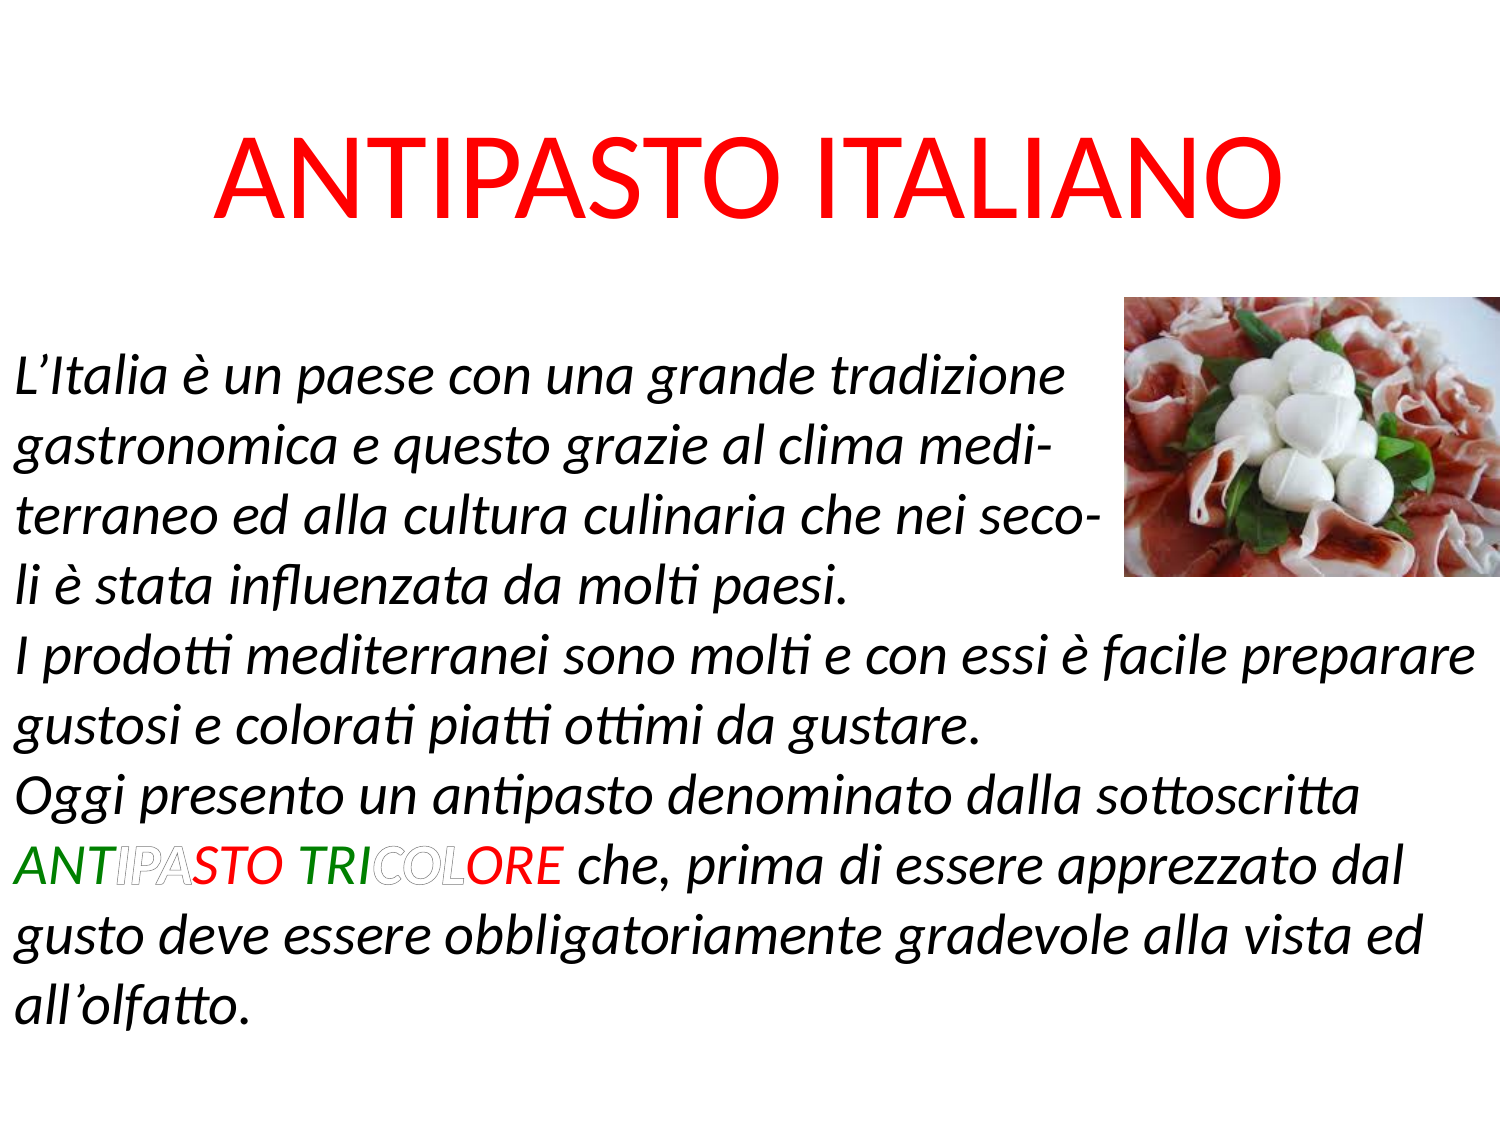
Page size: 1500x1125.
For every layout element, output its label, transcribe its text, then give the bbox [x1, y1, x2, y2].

picture [1123, 297, 1500, 577]
title ANTIPASTO ITALIANO [112, 0, 1388, 328]
text_box L’Italia è un paese con una grande tradizione gastronomica e questo grazie al clima medi- terraneo ed alla cultura culinaria che nei seco- li è stata influenzata da molti paesi. I prodotti mediterranei sono molti e con essi è facile preparare gustosi e colorati piatti ottimi da gustare. Oggi presento un antipasto denominato dalla sottoscritta ANTIPASTO TRICOLORE che, prima di essere apprezzato dal gusto deve essere obbligatoriamente gradevole alla vista ed all’olfatto. [0, 328, 1500, 1125]
